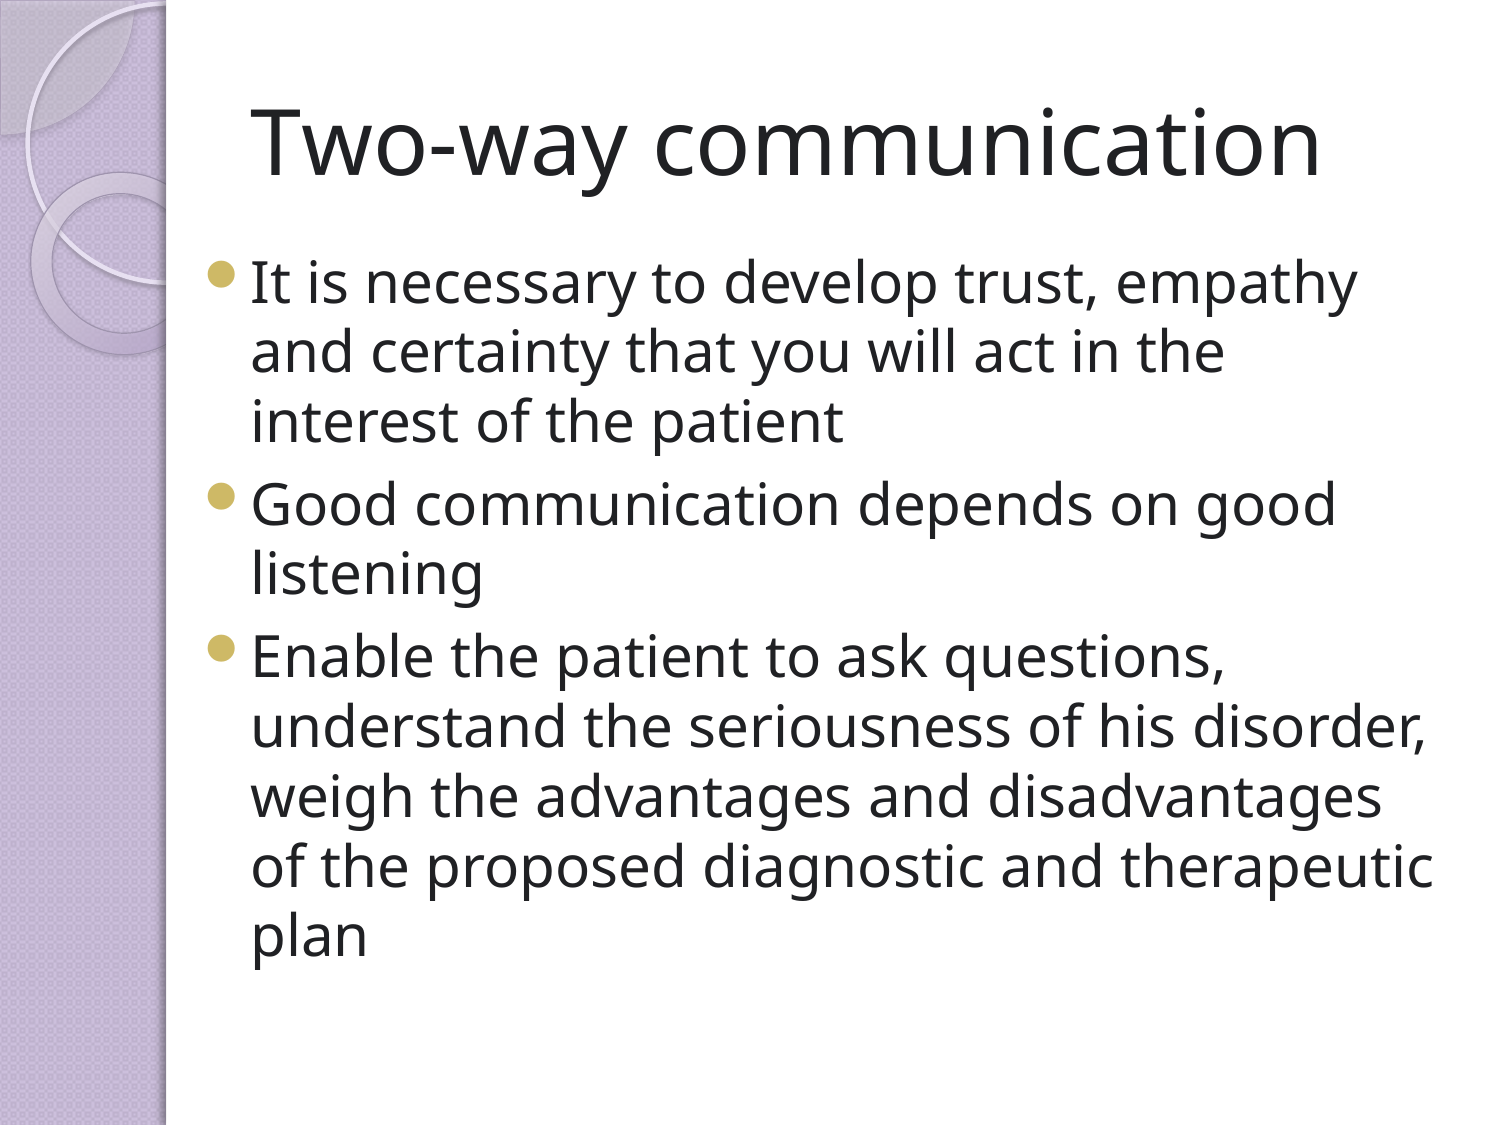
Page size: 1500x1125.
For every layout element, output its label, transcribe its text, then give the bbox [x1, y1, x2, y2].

title Two-way communication [235, 45, 1466, 233]
list It is necessary to develop trust, empathy and certainty that you will act in the interest of the patient Good communication depends on good listening Enable the patient to ask questions, understand the seriousness of his disorder, weigh the advantages and disadvantages of the proposed diagnostic and therapeutic plan [175, 237, 1466, 1079]
